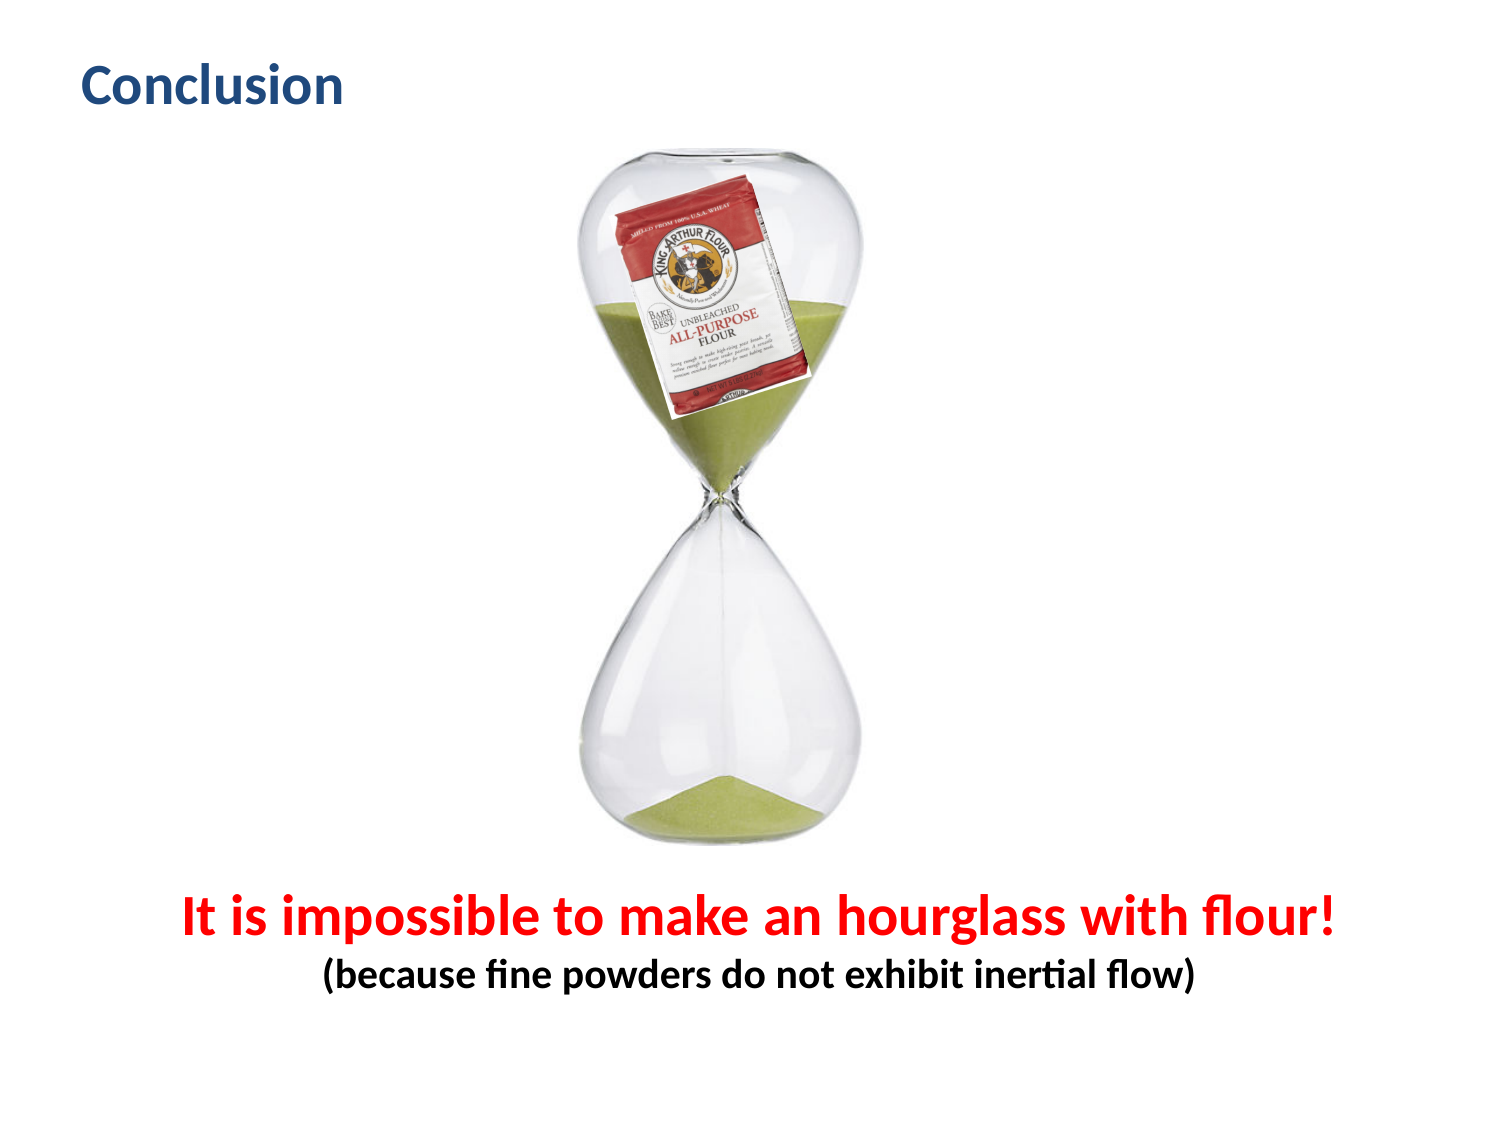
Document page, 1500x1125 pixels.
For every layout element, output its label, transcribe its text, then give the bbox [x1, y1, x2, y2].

text_box Conclusion [66, 38, 360, 124]
picture [371, 148, 1070, 847]
text_box It is impossible to make an hourglass with flour! (because fine powders do not exhibit inertial flow) [166, 869, 1353, 1005]
